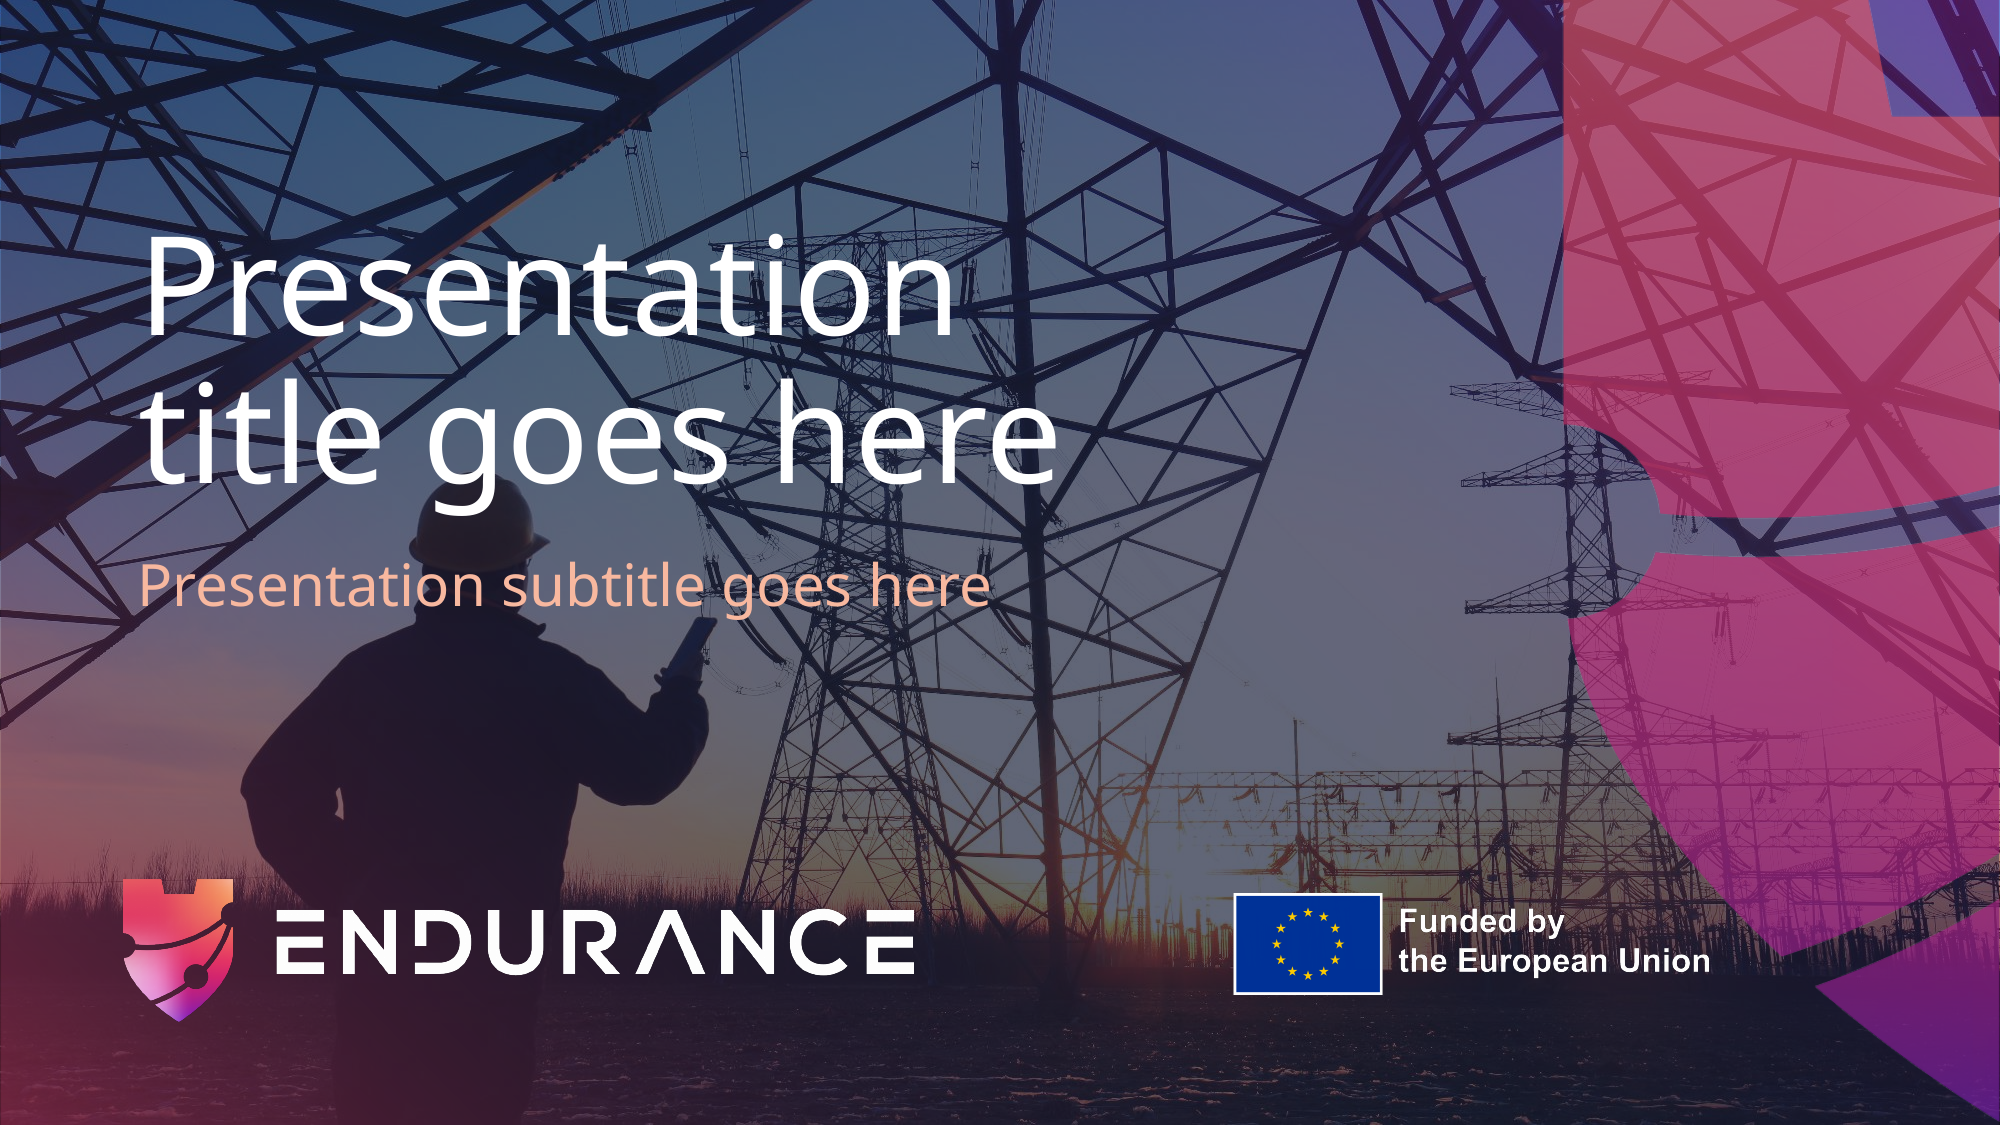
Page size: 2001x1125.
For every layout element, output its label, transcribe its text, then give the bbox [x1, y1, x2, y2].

title Presentation title goes here [123, 191, 1384, 522]
subtitle Presentation subtitle goes here [122, 562, 1143, 705]
picture [0, 0, 2000, 1125]
